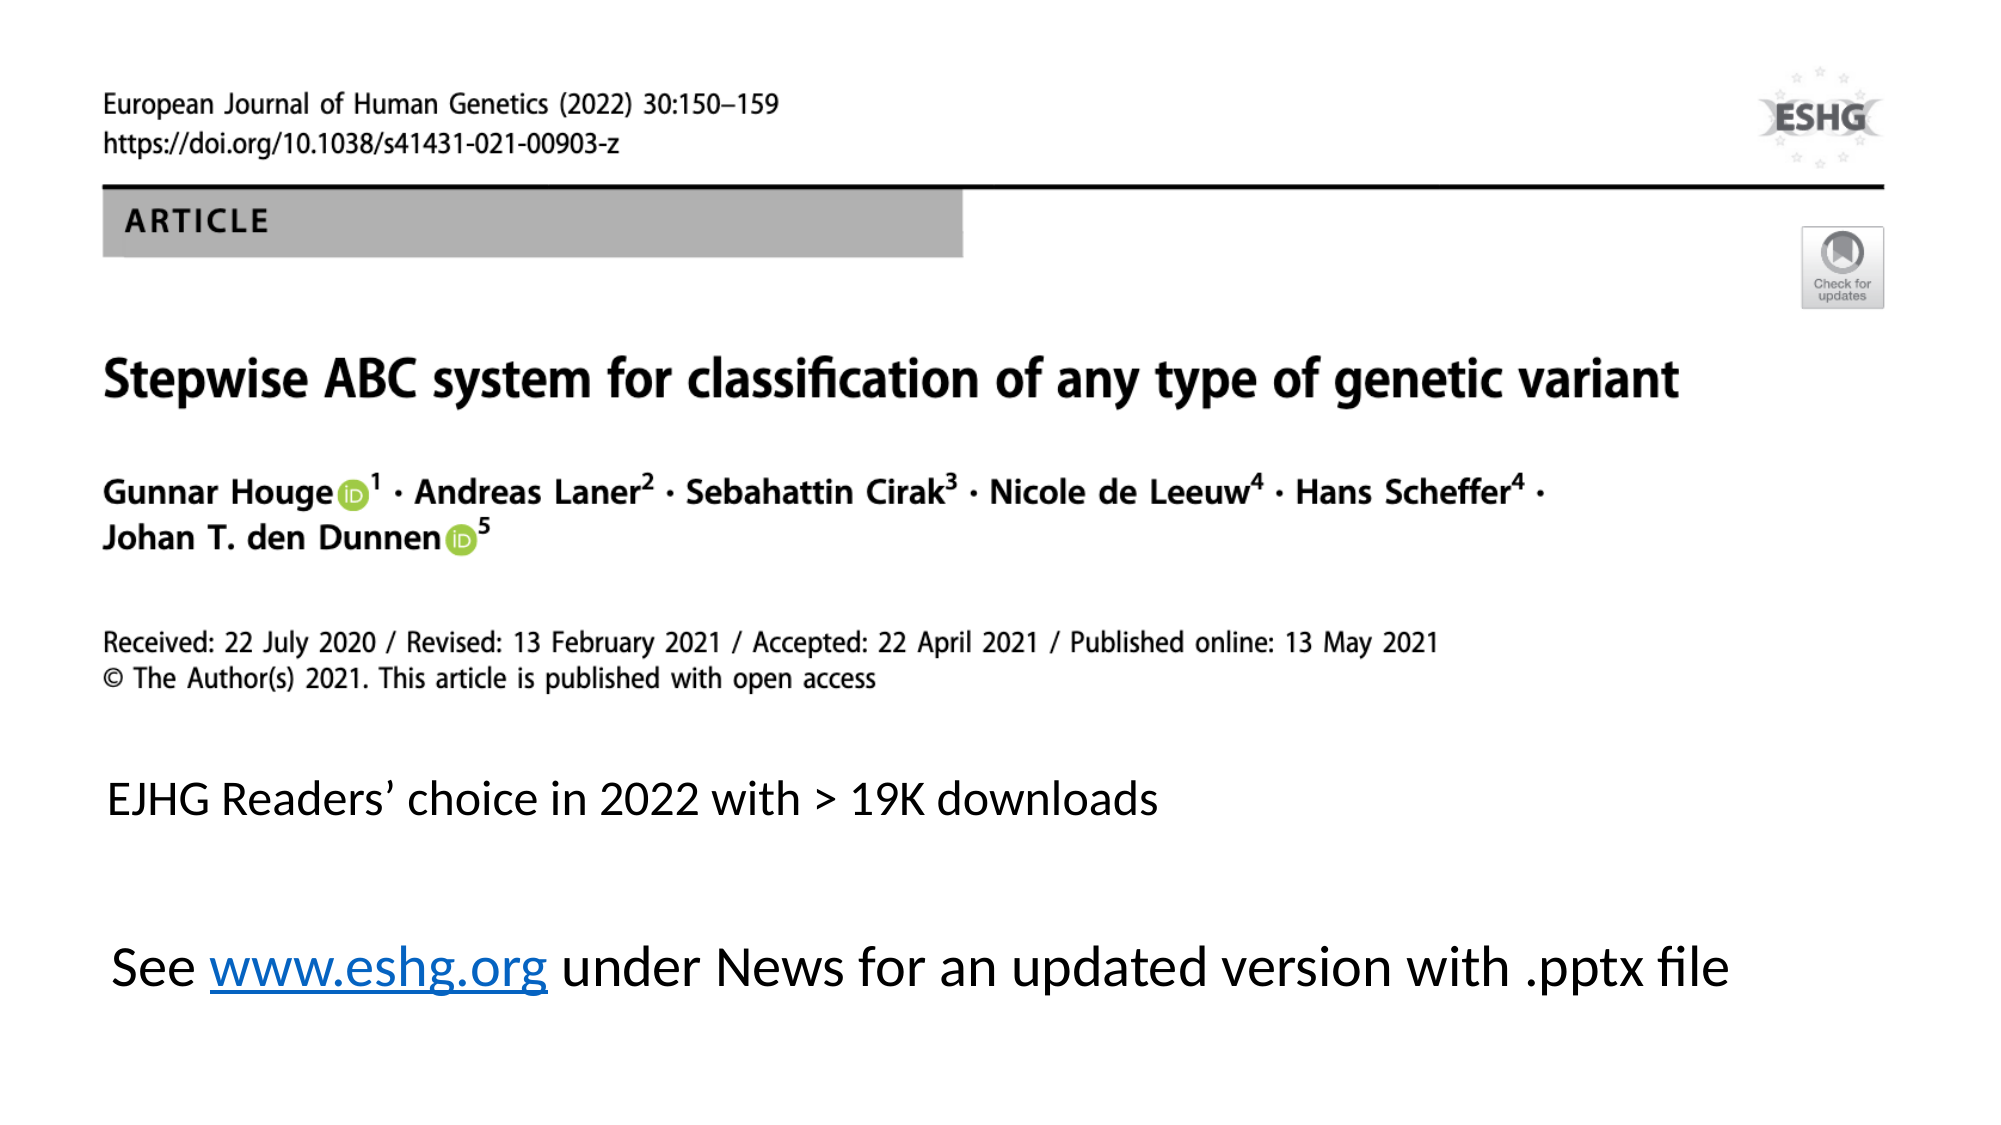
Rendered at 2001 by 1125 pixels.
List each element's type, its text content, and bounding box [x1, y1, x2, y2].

picture [0, 0, 1968, 748]
text_box EJHG Readers’ choice in 2022 with > 19K downloads [92, 757, 1175, 833]
text_box See www.eshg.org under News for an updated version with .pptx file [97, 920, 1747, 1006]
